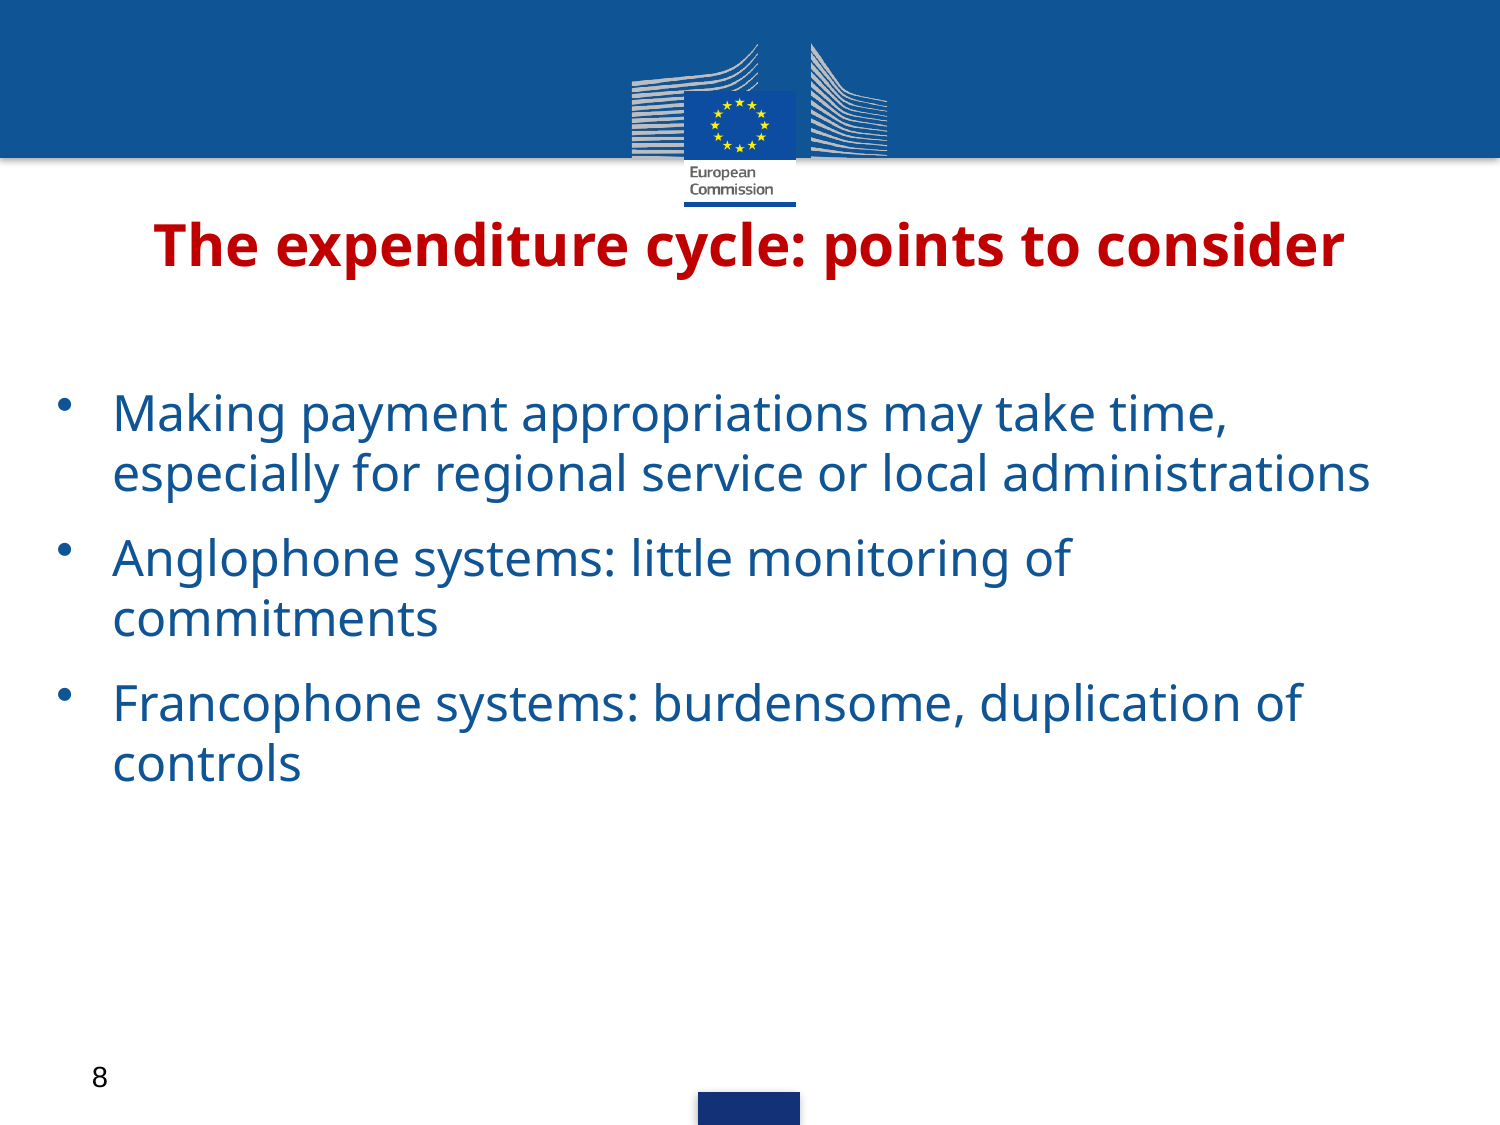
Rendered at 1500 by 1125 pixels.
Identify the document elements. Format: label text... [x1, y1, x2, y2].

title The expenditure cycle: points to consider [0, 184, 1500, 303]
slide_number 8 [76, 1022, 553, 1102]
list Making payment appropriations may take time, especially for regional service or local administrations Anglophone systems: little monitoring of commitments Francophone systems: burdensome, duplication of controls [41, 373, 1425, 988]
